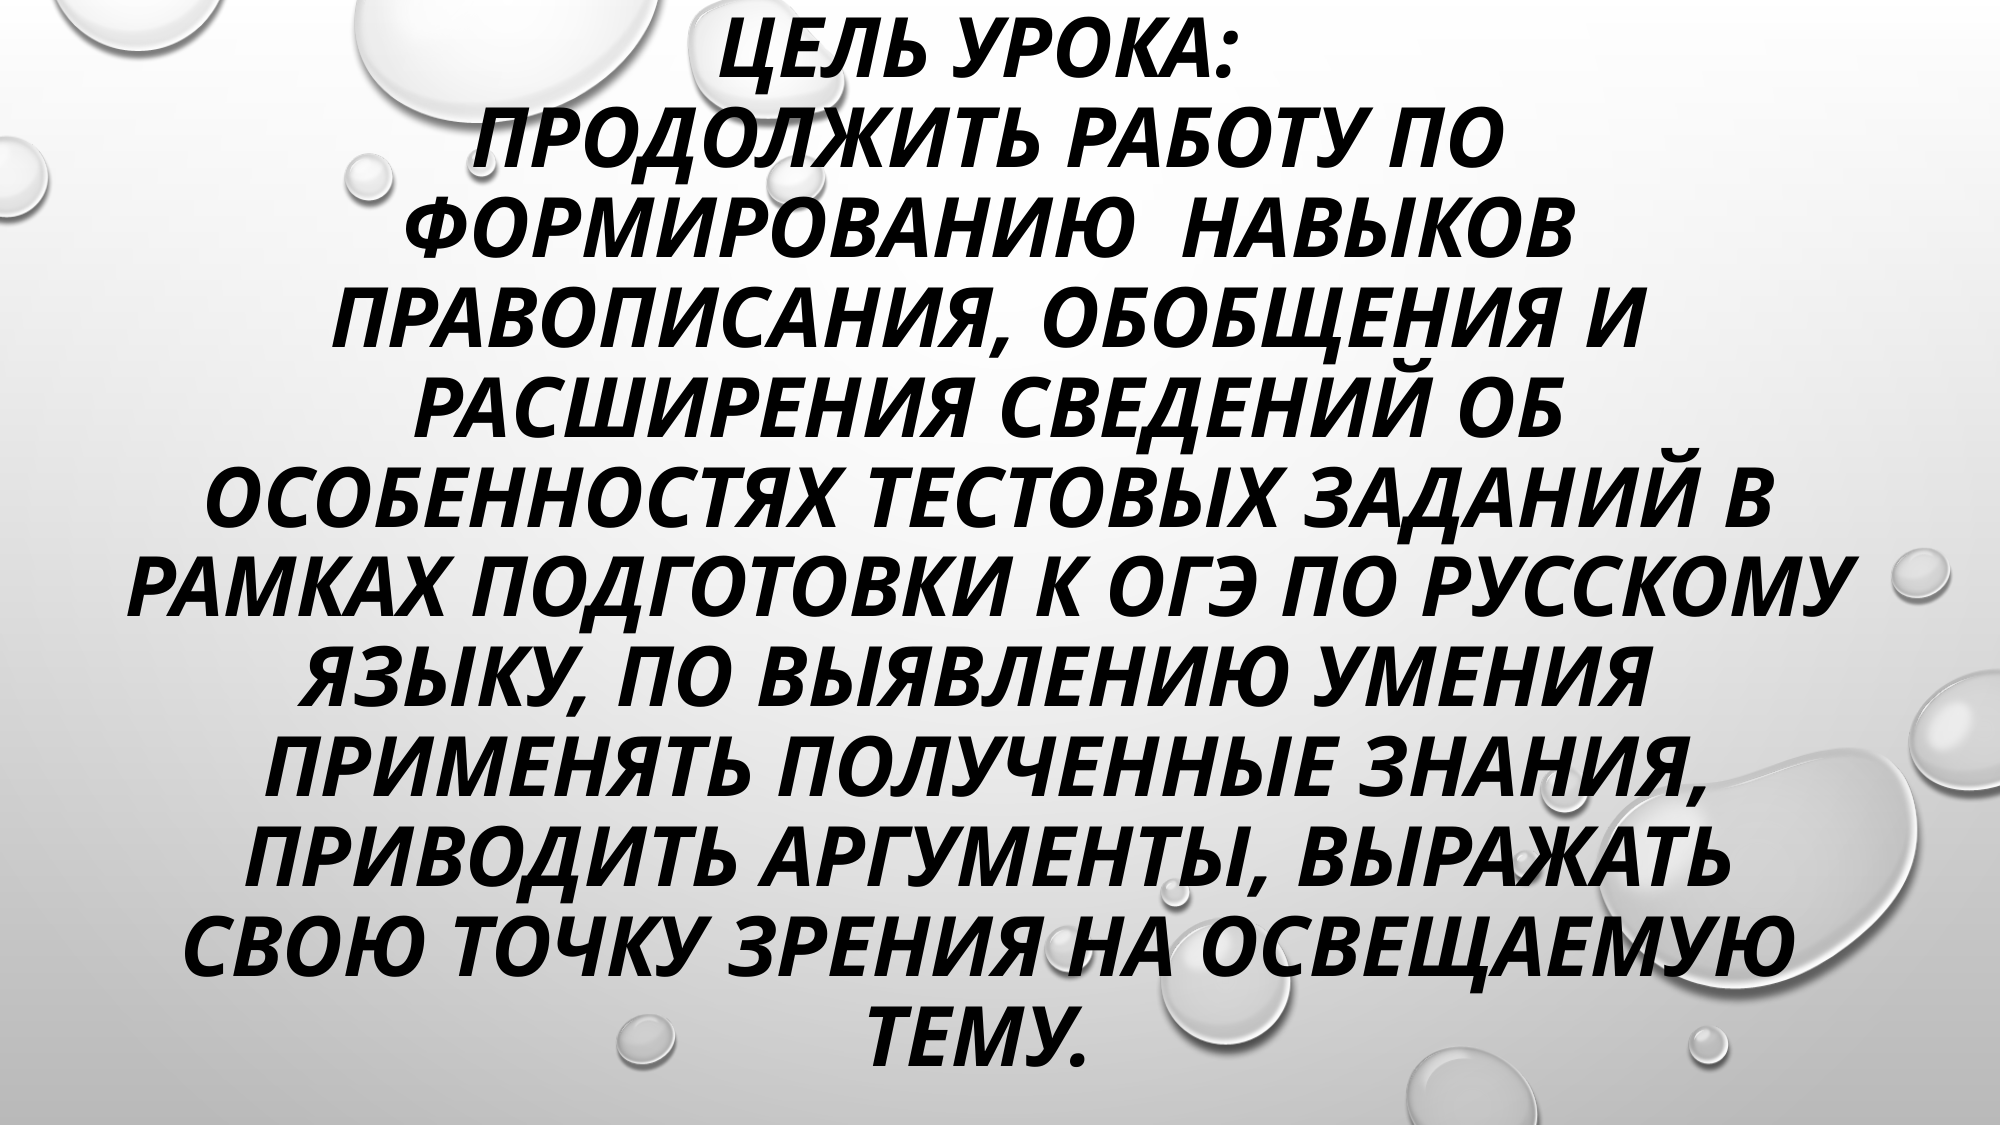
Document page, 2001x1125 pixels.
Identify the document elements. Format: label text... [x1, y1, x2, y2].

picture [0, 0, 2000, 1125]
title Цель урока: Продолжить работу по формированию навыков правописания, обобщения и расширения сведений об особенностях тестовых заданий в рамках подготовки к ОГЭ по русскому языку, по выявлению умения применять полученные знания, приводить аргументы, выражать свою точку зрения на освещаемую тему. [104, 0, 1875, 1092]
